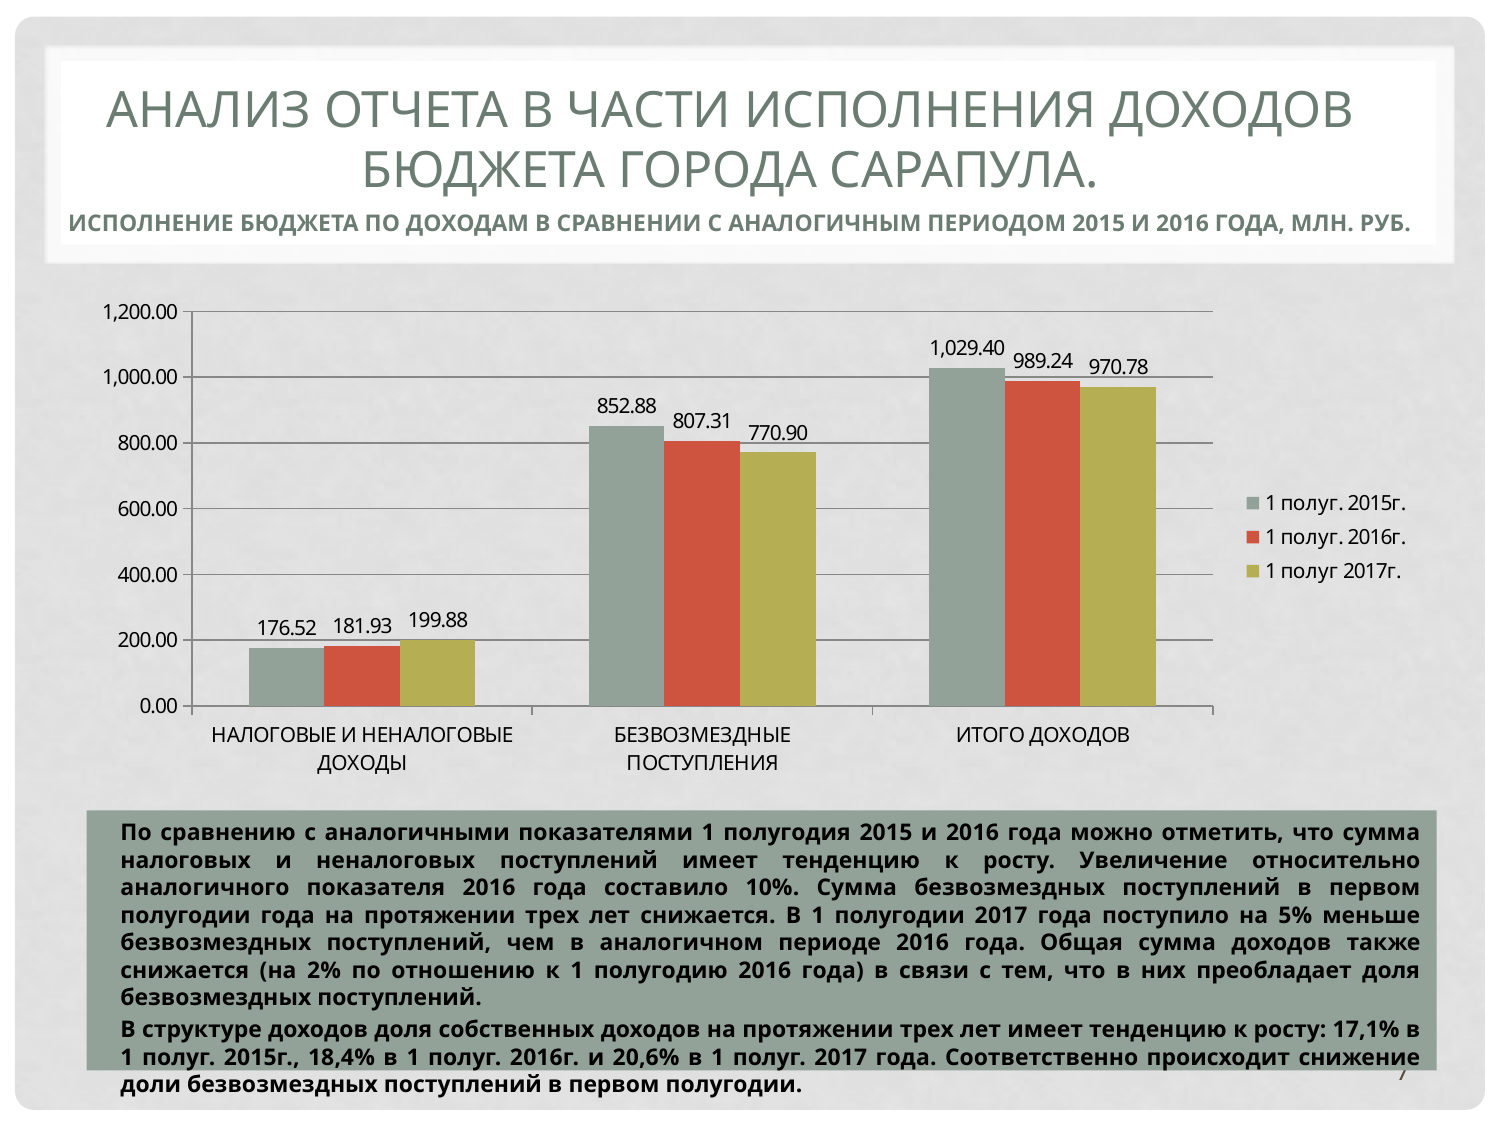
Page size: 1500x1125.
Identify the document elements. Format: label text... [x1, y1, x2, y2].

title Анализ отчета в части исполнения доходов бюджета города Сарапула. [53, 66, 1409, 196]
text_box По сравнению с аналогичными показателями 1 полугодия 2015 и 2016 года можно отметить, что сумма налоговых и неналоговых поступлений имеет тенденцию к росту. Увеличение относительно аналогичного показателя 2016 года составило 10%. Сумма безвозмездных поступлений в первом полугодии года на протяжении трех лет снижается. В 1 полугодии 2017 года поступило на 5% меньше безвозмездных поступлений, чем в аналогичном периоде 2016 года. Общая сумма доходов также снижается (на 2% по отношению к 1 полугодию 2016 года) в связи с тем, что в них преобладает доля безвозмездных поступлений. В структуре доходов доля собственных доходов на протяжении трех лет имеет тенденцию к росту: 17,1% в 1 полуг. 2015г., 18,4% в 1 полуг. 2016г. и 20,6% в 1 полуг. 2017 года. Соответственно происходит снижение доли безвозмездных поступлений в первом полугодии. [86, 810, 1437, 1071]
slide_number 7 [1074, 1071, 1425, 1103]
text_box Исполнение бюджета по доходам в сравнении с аналогичным периодом 2015 и 2016 года, млн. руб. [53, 196, 1437, 250]
chart [74, 287, 1426, 788]
